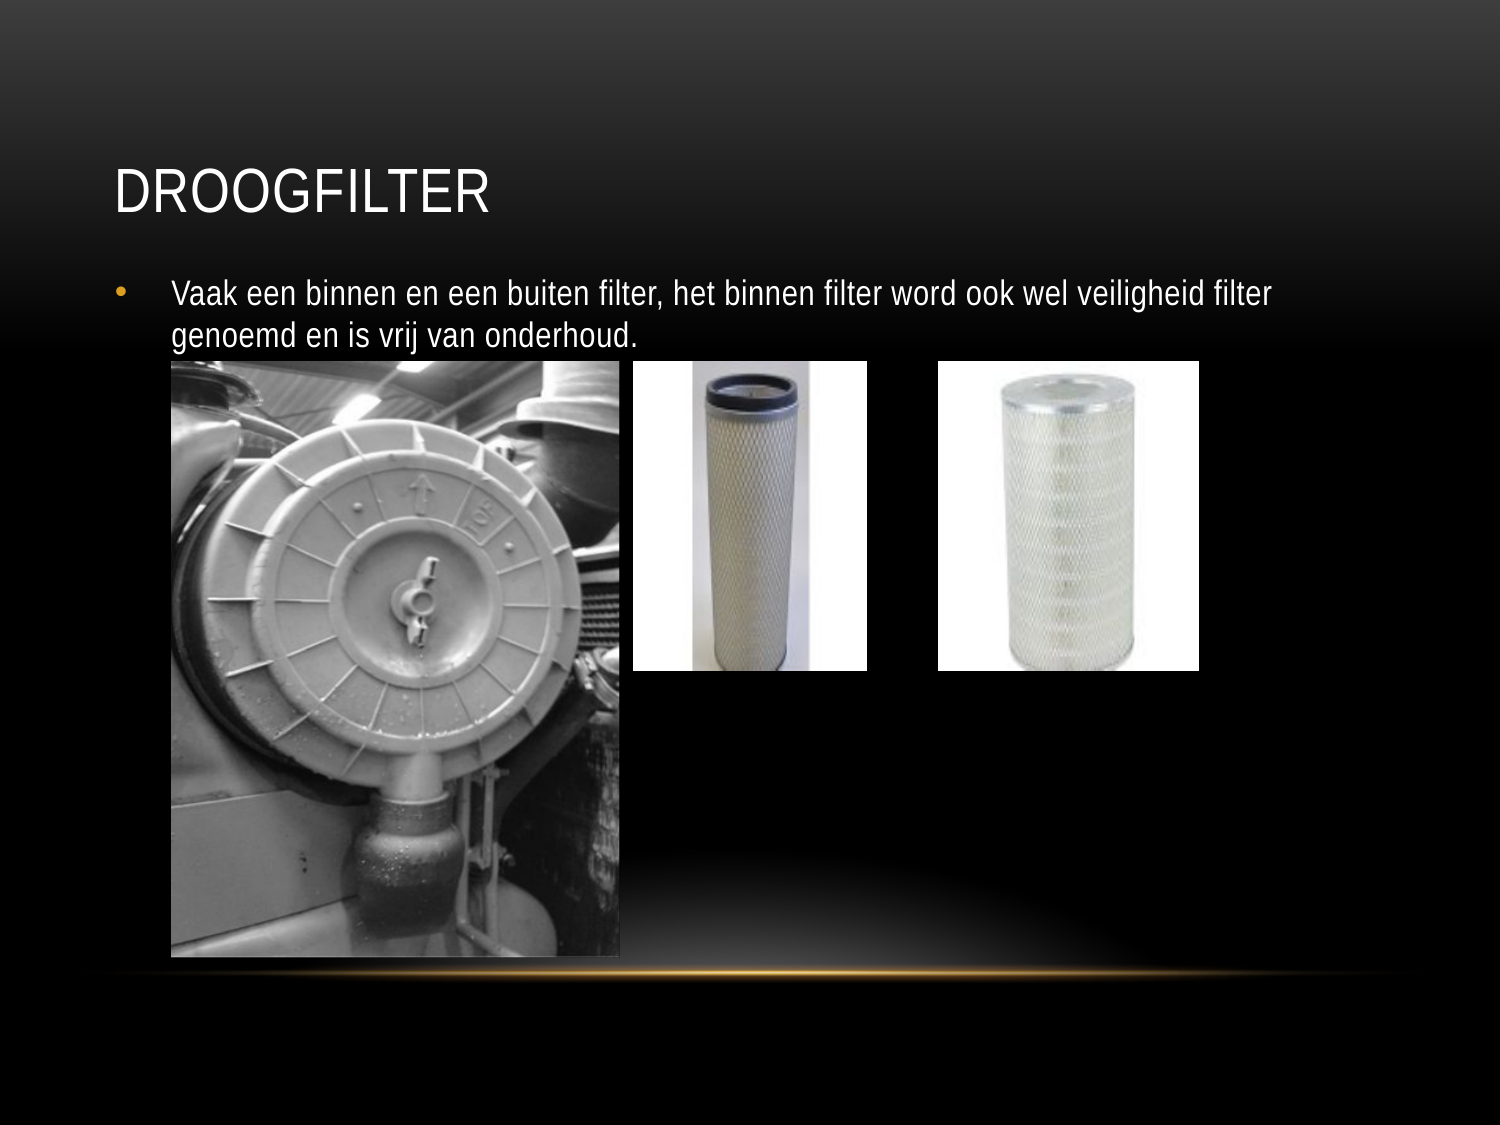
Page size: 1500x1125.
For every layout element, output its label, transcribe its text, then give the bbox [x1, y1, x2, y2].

picture [0, 0, 1500, 1125]
list Vaak een binnen en een buiten filter, het binnen filter word ook wel veiligheid filter genoemd en is vrij van onderhoud. [99, 262, 1400, 938]
title Droogfilter [99, 45, 1400, 233]
